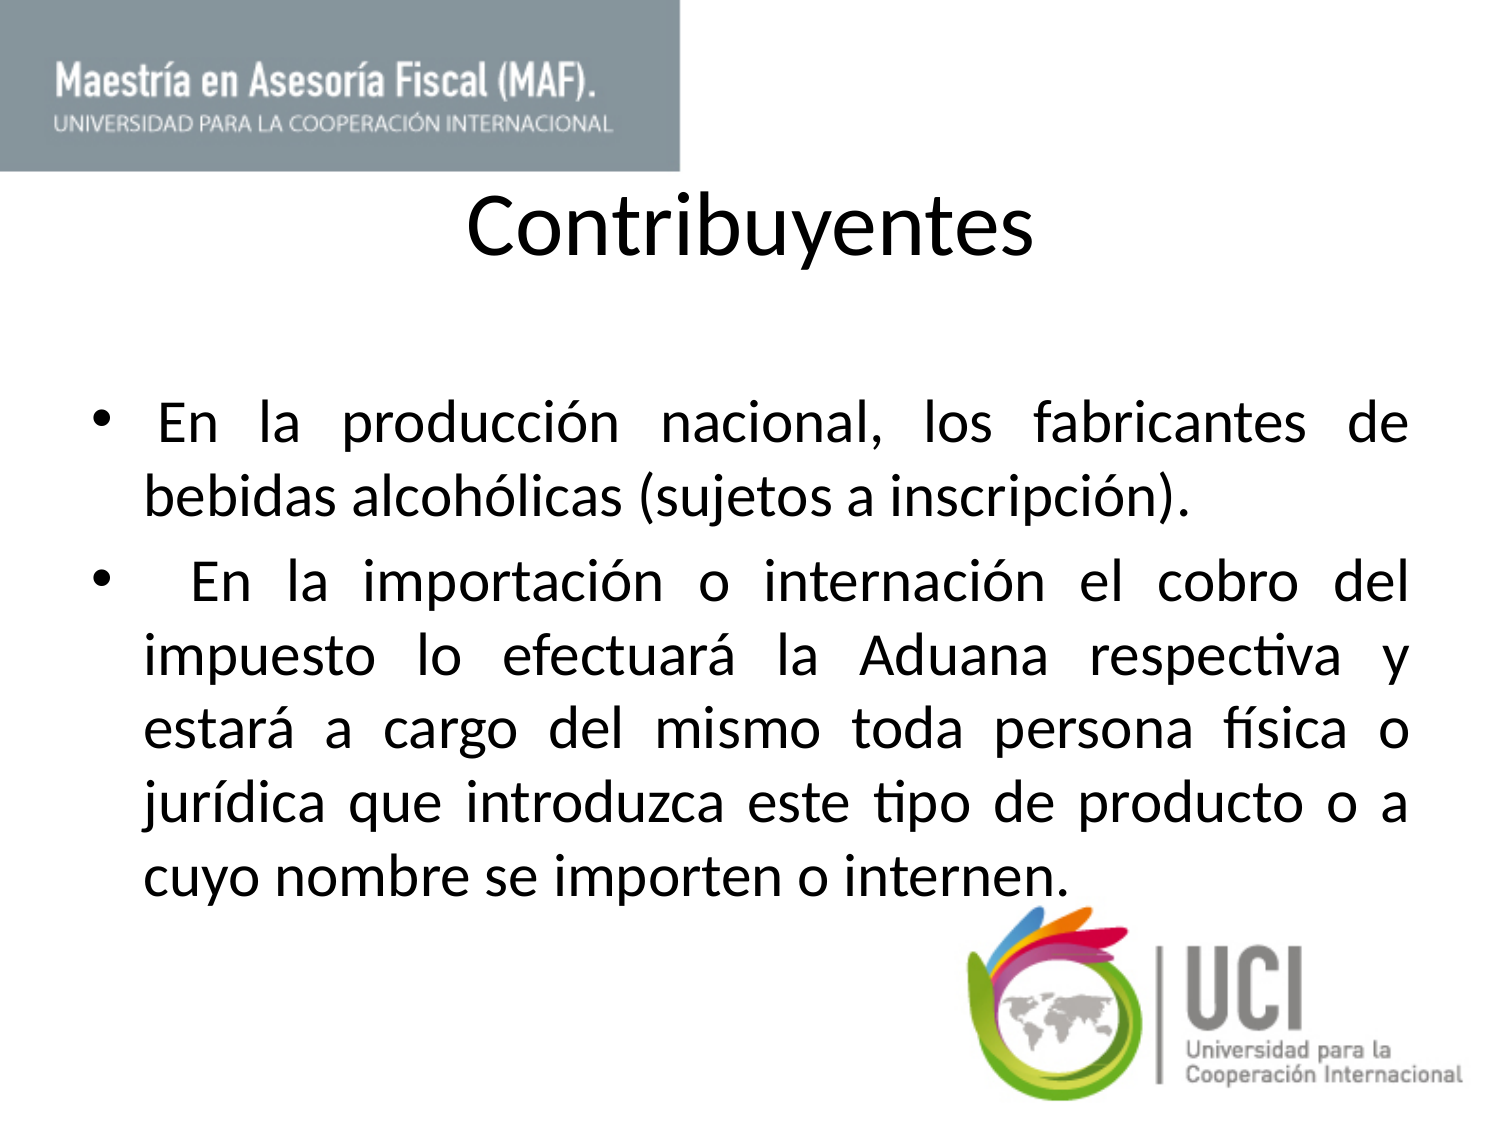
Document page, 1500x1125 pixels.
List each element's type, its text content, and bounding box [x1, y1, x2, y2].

title Contribuyentes [76, 125, 1427, 313]
picture [0, 0, 1500, 1125]
list En la producción nacional, los fabricantes de bebidas alcohólicas (sujetos a inscripción). En la importación o internación el cobro del impuesto lo efectuará la Aduana respectiva y estará a cargo del mismo toda persona física o jurídica que introduzca este tipo de producto o a cuyo nombre se importen o internen. [76, 373, 1427, 917]
